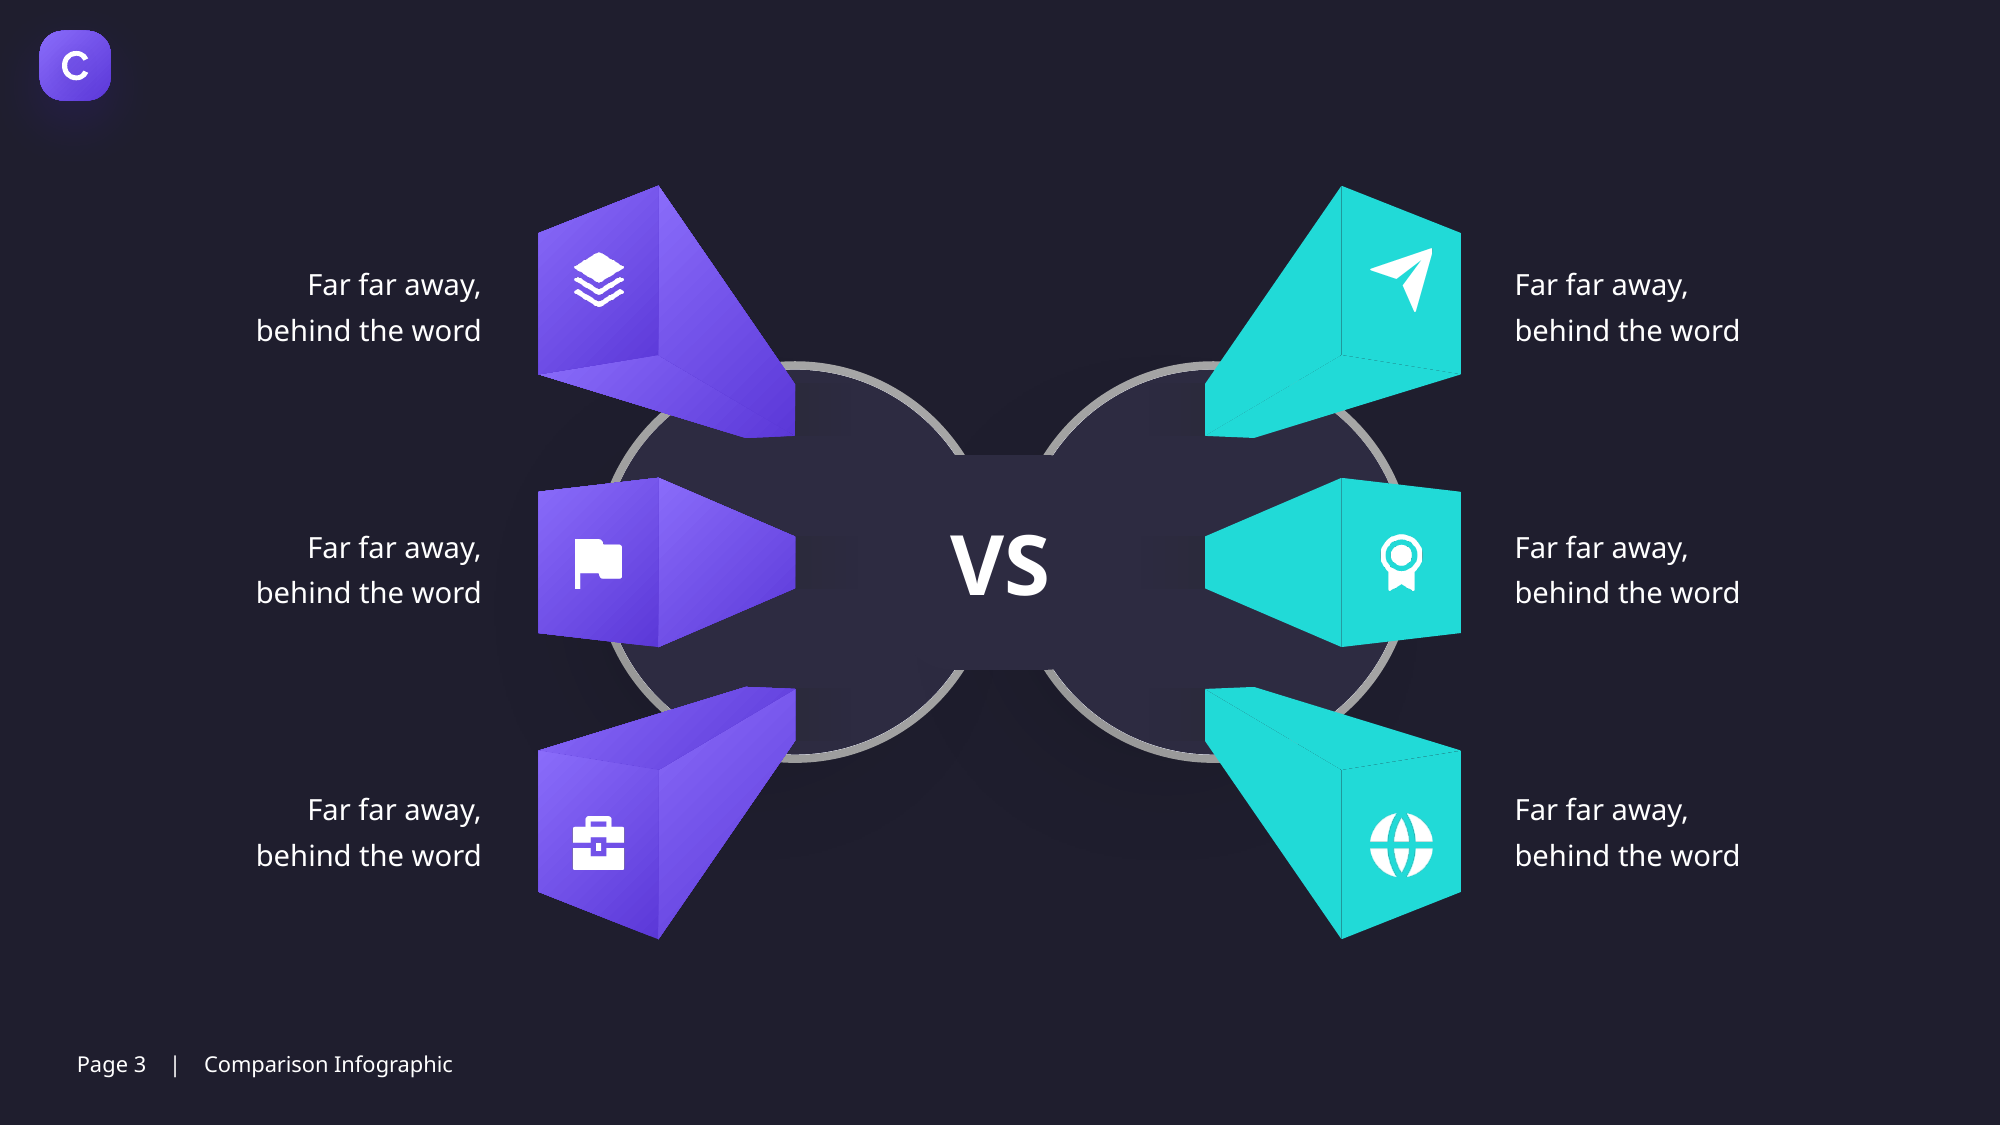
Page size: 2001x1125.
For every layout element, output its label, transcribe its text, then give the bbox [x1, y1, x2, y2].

text_box Far far away, behind the word [1499, 511, 1806, 617]
text_box Far far away, behind the word [191, 773, 497, 880]
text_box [1141, 477, 1462, 648]
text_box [1149, 686, 1462, 940]
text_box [894, 454, 1105, 670]
text_box Far far away, behind the word [191, 248, 497, 355]
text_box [538, 686, 851, 940]
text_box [1012, 361, 1415, 763]
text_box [538, 477, 858, 648]
text_box Far far away, behind the word [1499, 248, 1806, 355]
text_box Far far away, behind the word [191, 511, 497, 617]
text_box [594, 361, 996, 763]
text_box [538, 185, 851, 438]
text_box Far far away, behind the word [1499, 773, 1806, 880]
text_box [1149, 185, 1462, 438]
